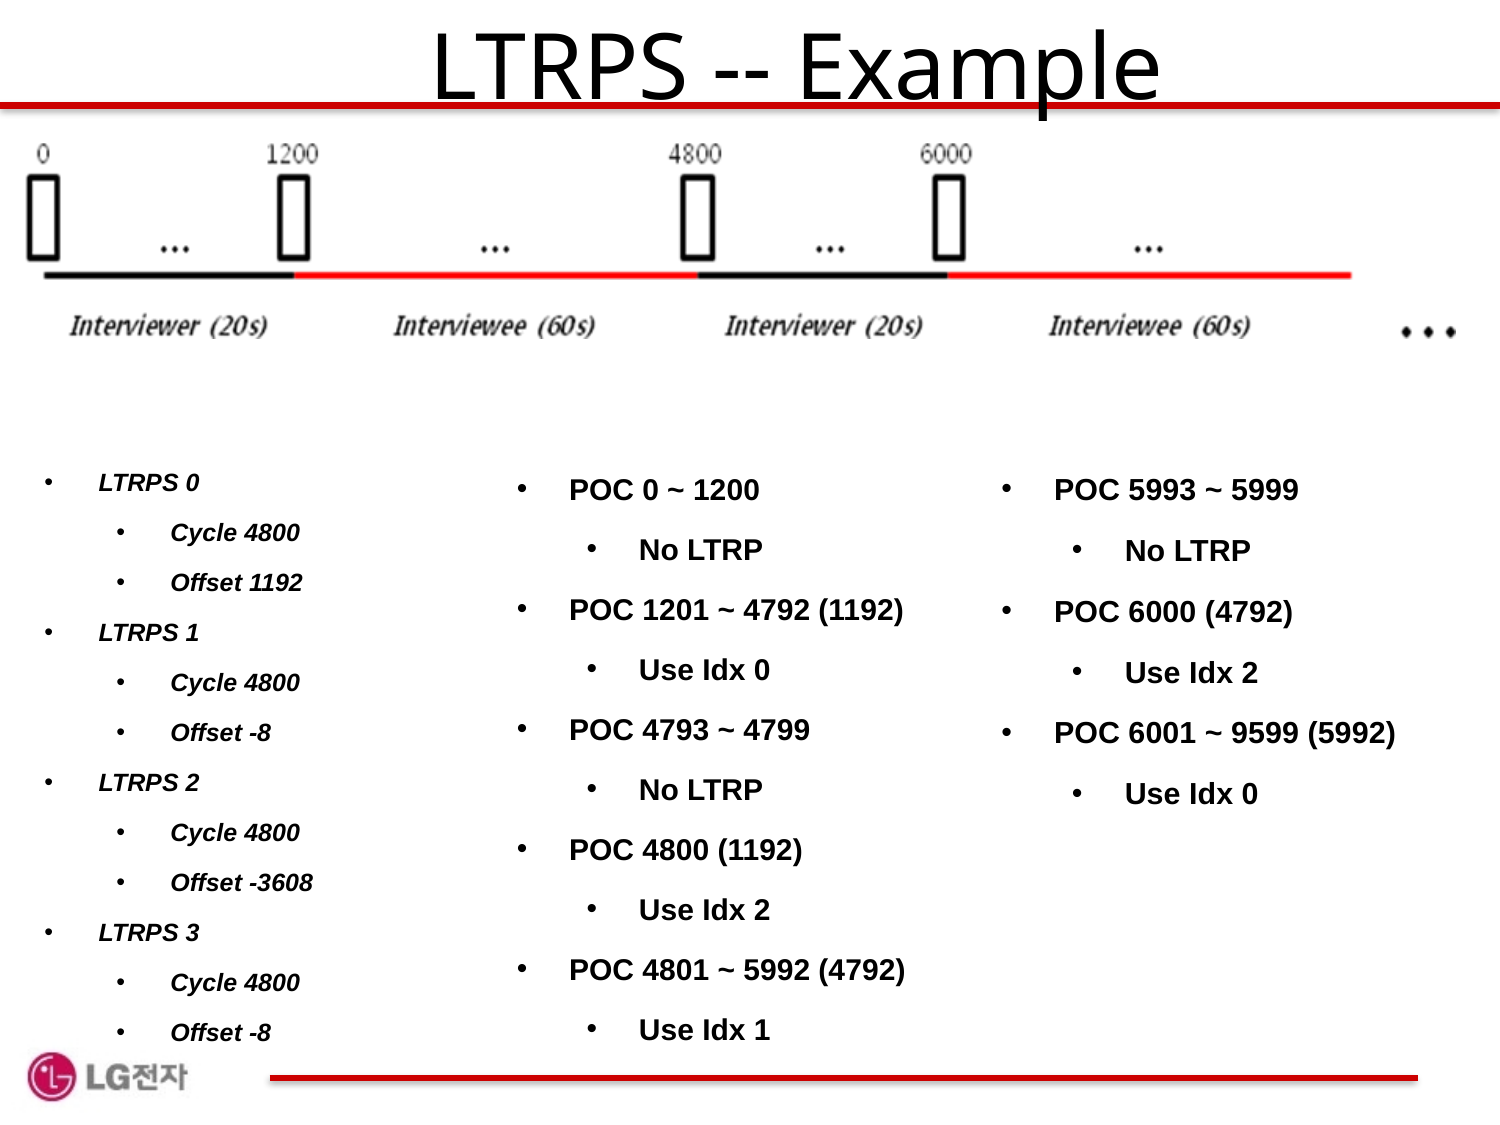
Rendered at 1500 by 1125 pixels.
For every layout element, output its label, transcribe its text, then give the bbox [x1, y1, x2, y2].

picture [0, 1037, 249, 1125]
text_box POC 5993 ~ 5999 No LTRP POC 6000 (4792) Use Idx 2 POC 6001 ~ 9599 (5992) Use Idx 0 [986, 444, 1500, 823]
text_box POC 0 ~ 1200 No LTRP POC 1201 ~ 4792 (1192) Use Idx 0 POC 4793 ~ 4799 No LTRP POC 4800 (1192) Use Idx 2 POC 4801 ~ 5992 (4792) Use Idx 1 [501, 444, 999, 1059]
picture [0, 113, 1500, 386]
title LTRPS -- Example [93, 32, 1500, 94]
text_box LTRPS 0 Cycle 4800 Offset 1192 LTRPS 1 Cycle 4800 Offset -8 LTRPS 2 Cycle 4800 Offset -3608 LTRPS 3 Cycle 4800 Offset -8 [29, 444, 455, 1059]
